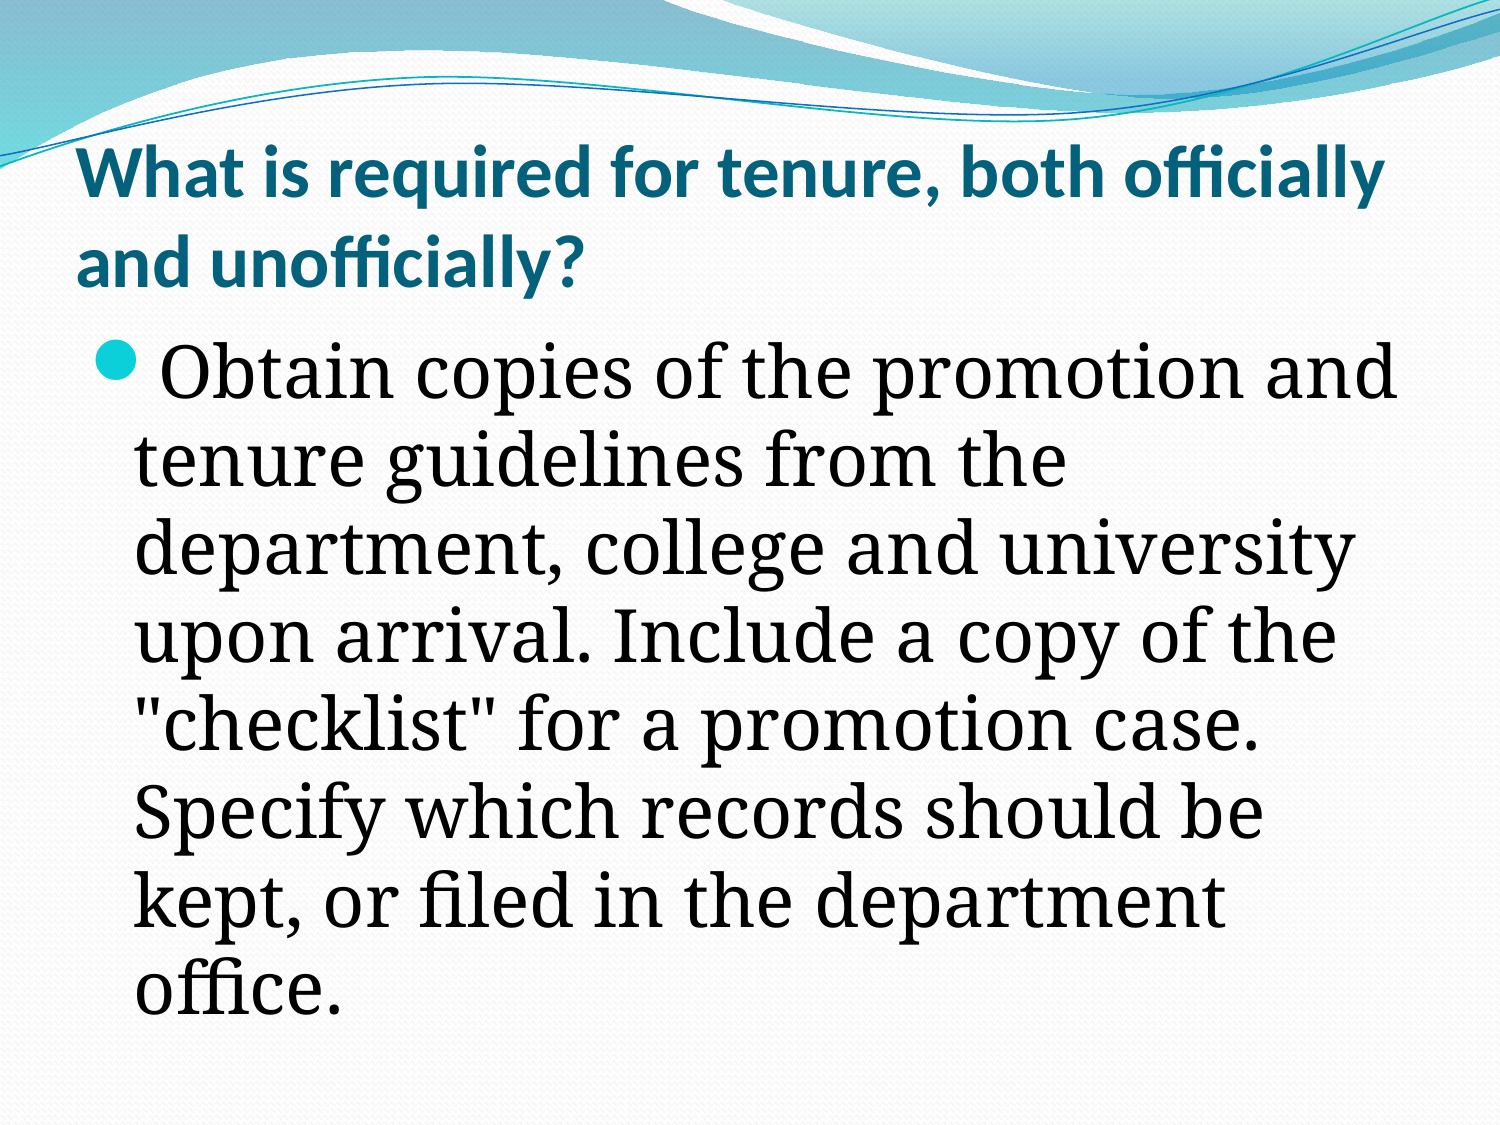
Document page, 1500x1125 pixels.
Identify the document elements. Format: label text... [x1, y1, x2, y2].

list Obtain copies of the promotion and tenure guidelines from the department, college and university upon arrival. Include a copy of the "checklist" for a promotion case. Specify which records should be kept, or filed in the department office. [75, 317, 1425, 1038]
title What is required for tenure, both officially and unofficially? [75, 115, 1425, 303]
